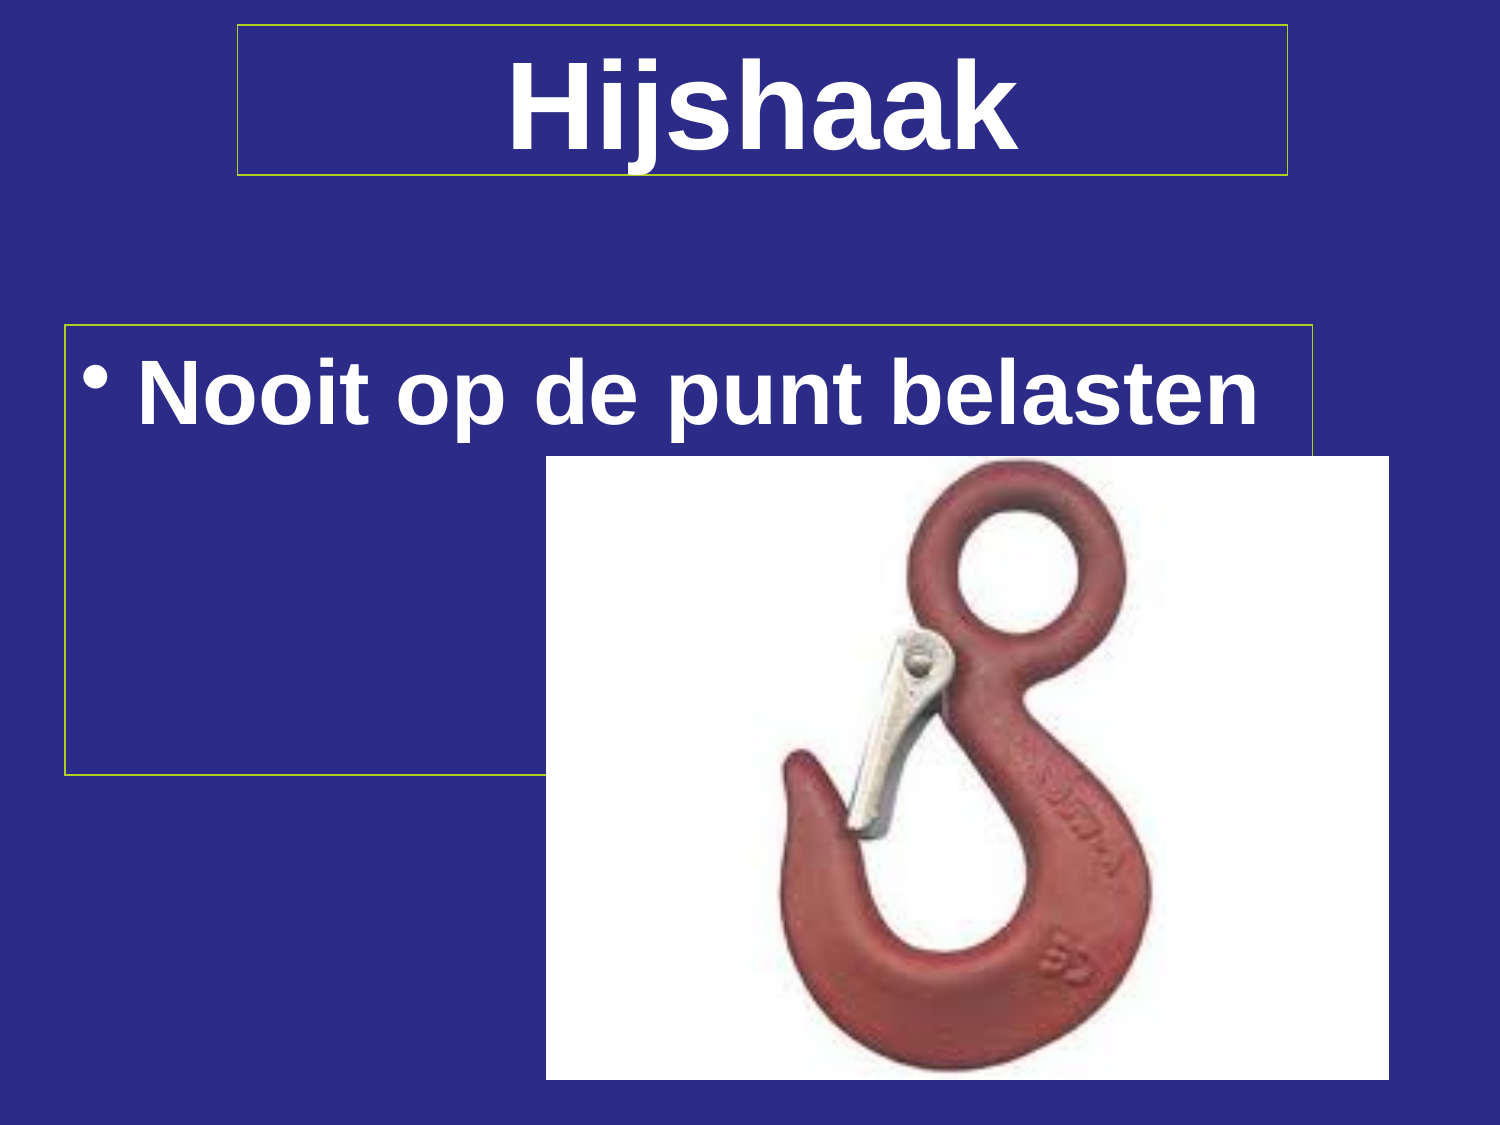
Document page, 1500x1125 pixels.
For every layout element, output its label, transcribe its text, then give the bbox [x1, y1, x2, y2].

list Nooit op de punt belasten [64, 324, 1313, 776]
title Hijshaak [237, 24, 1288, 176]
picture [545, 455, 1390, 1080]
